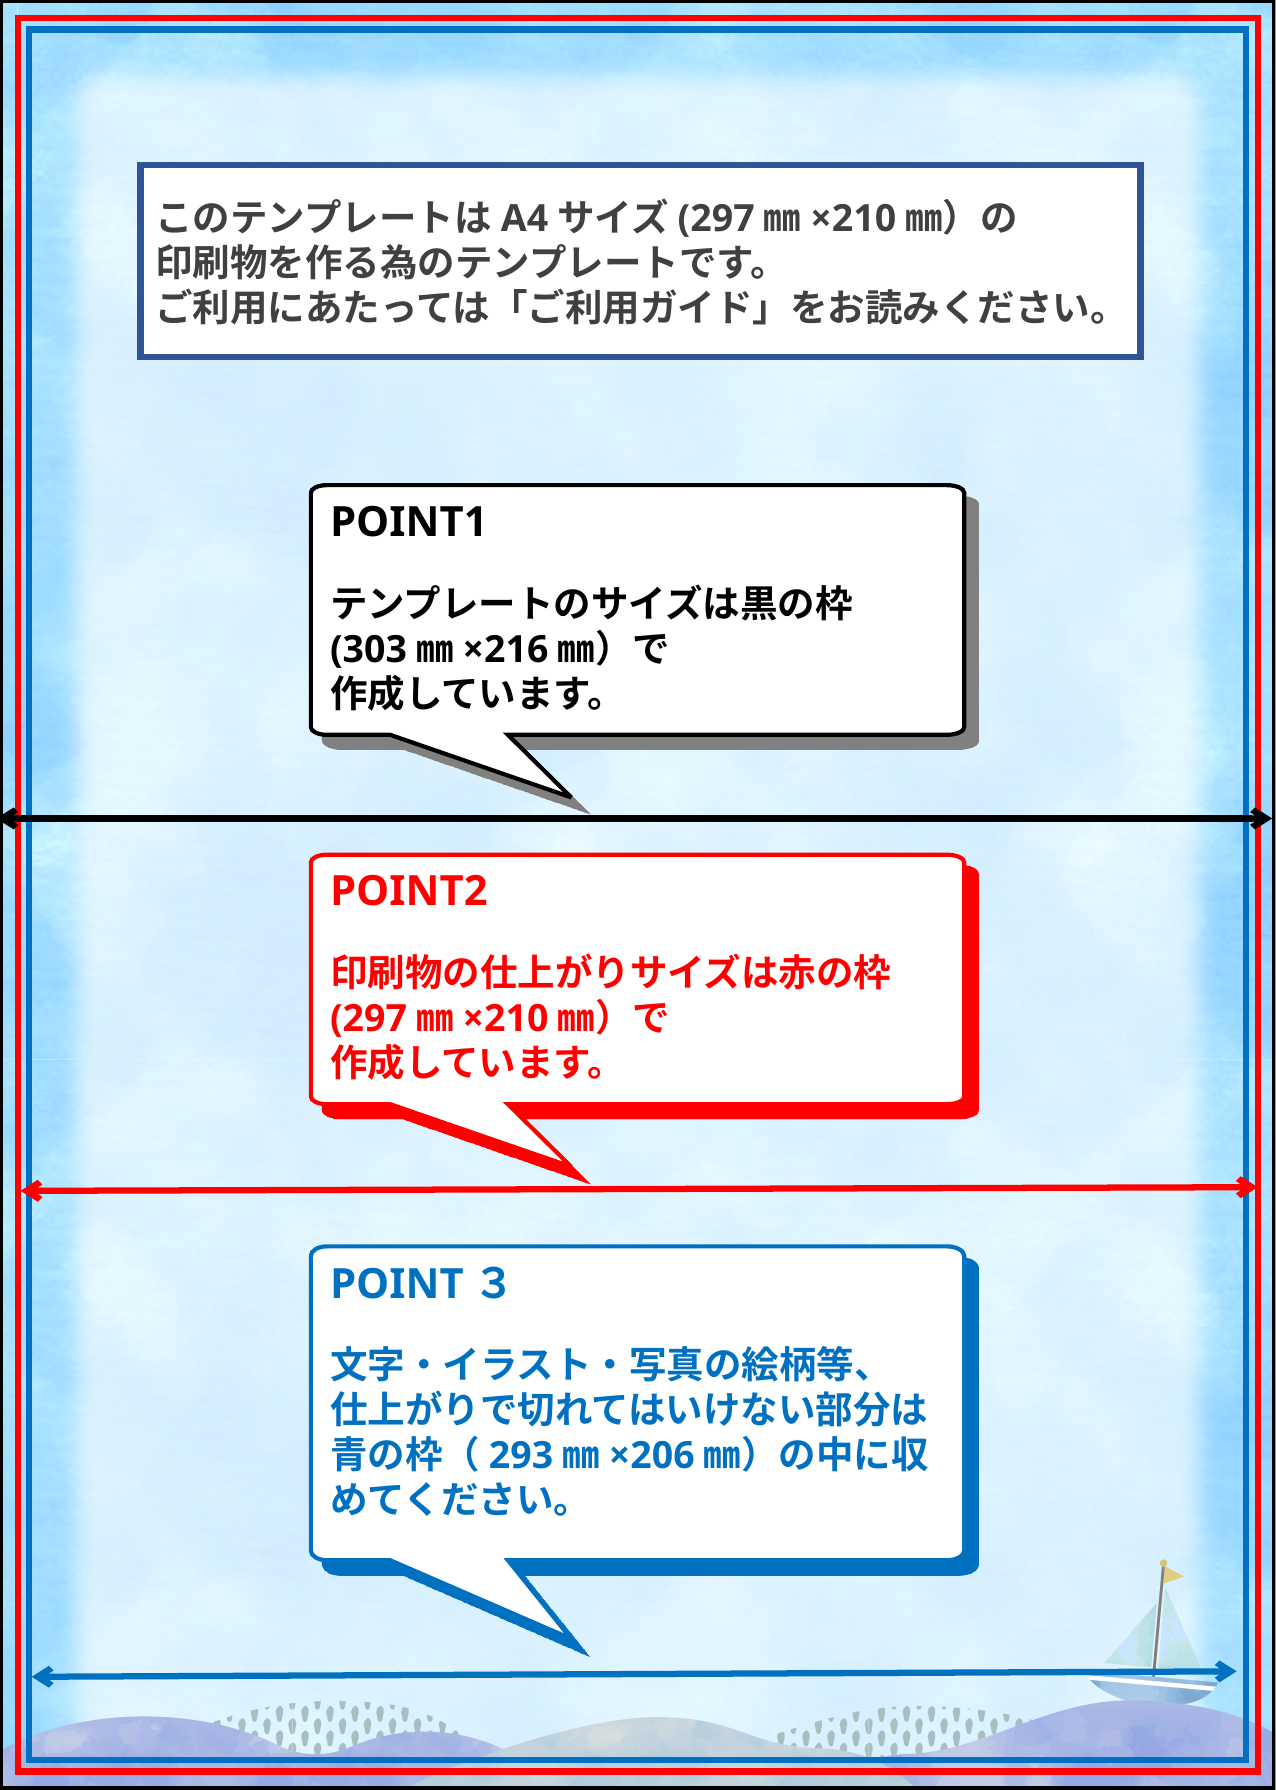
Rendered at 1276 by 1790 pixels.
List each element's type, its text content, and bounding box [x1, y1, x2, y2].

text_box [17, 17, 1259, 815]
text_box [28, 1191, 1247, 1761]
text_box [0, 0, 1276, 1790]
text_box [31, 1671, 1237, 1677]
text_box POINT３ 文字・イラスト・写真の絵柄等、 仕上がりで切れてはいけない部分は 青の枠（293㎜×206㎜）の中に収めてください。 [310, 1246, 965, 1639]
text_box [20, 1187, 1258, 1191]
text_box [28, 28, 1247, 815]
text_box [28, 822, 1247, 1187]
text_box [17, 822, 1259, 1773]
text_box このテンプレートはA4サイズ(297㎜×210㎜）の 印刷物を作る為のテンプレートです。 ご利用にあたっては「ご利用ガイド」をお読みください。 [140, 164, 1142, 358]
text_box POINT1 テンプレートのサイズは黒の枠 (303㎜×216㎜）で 作成しています。 [310, 485, 965, 798]
text_box POINT2 印刷物の仕上がりサイズは赤の枠(297㎜×210㎜）で 作成しています。 [310, 854, 965, 1167]
